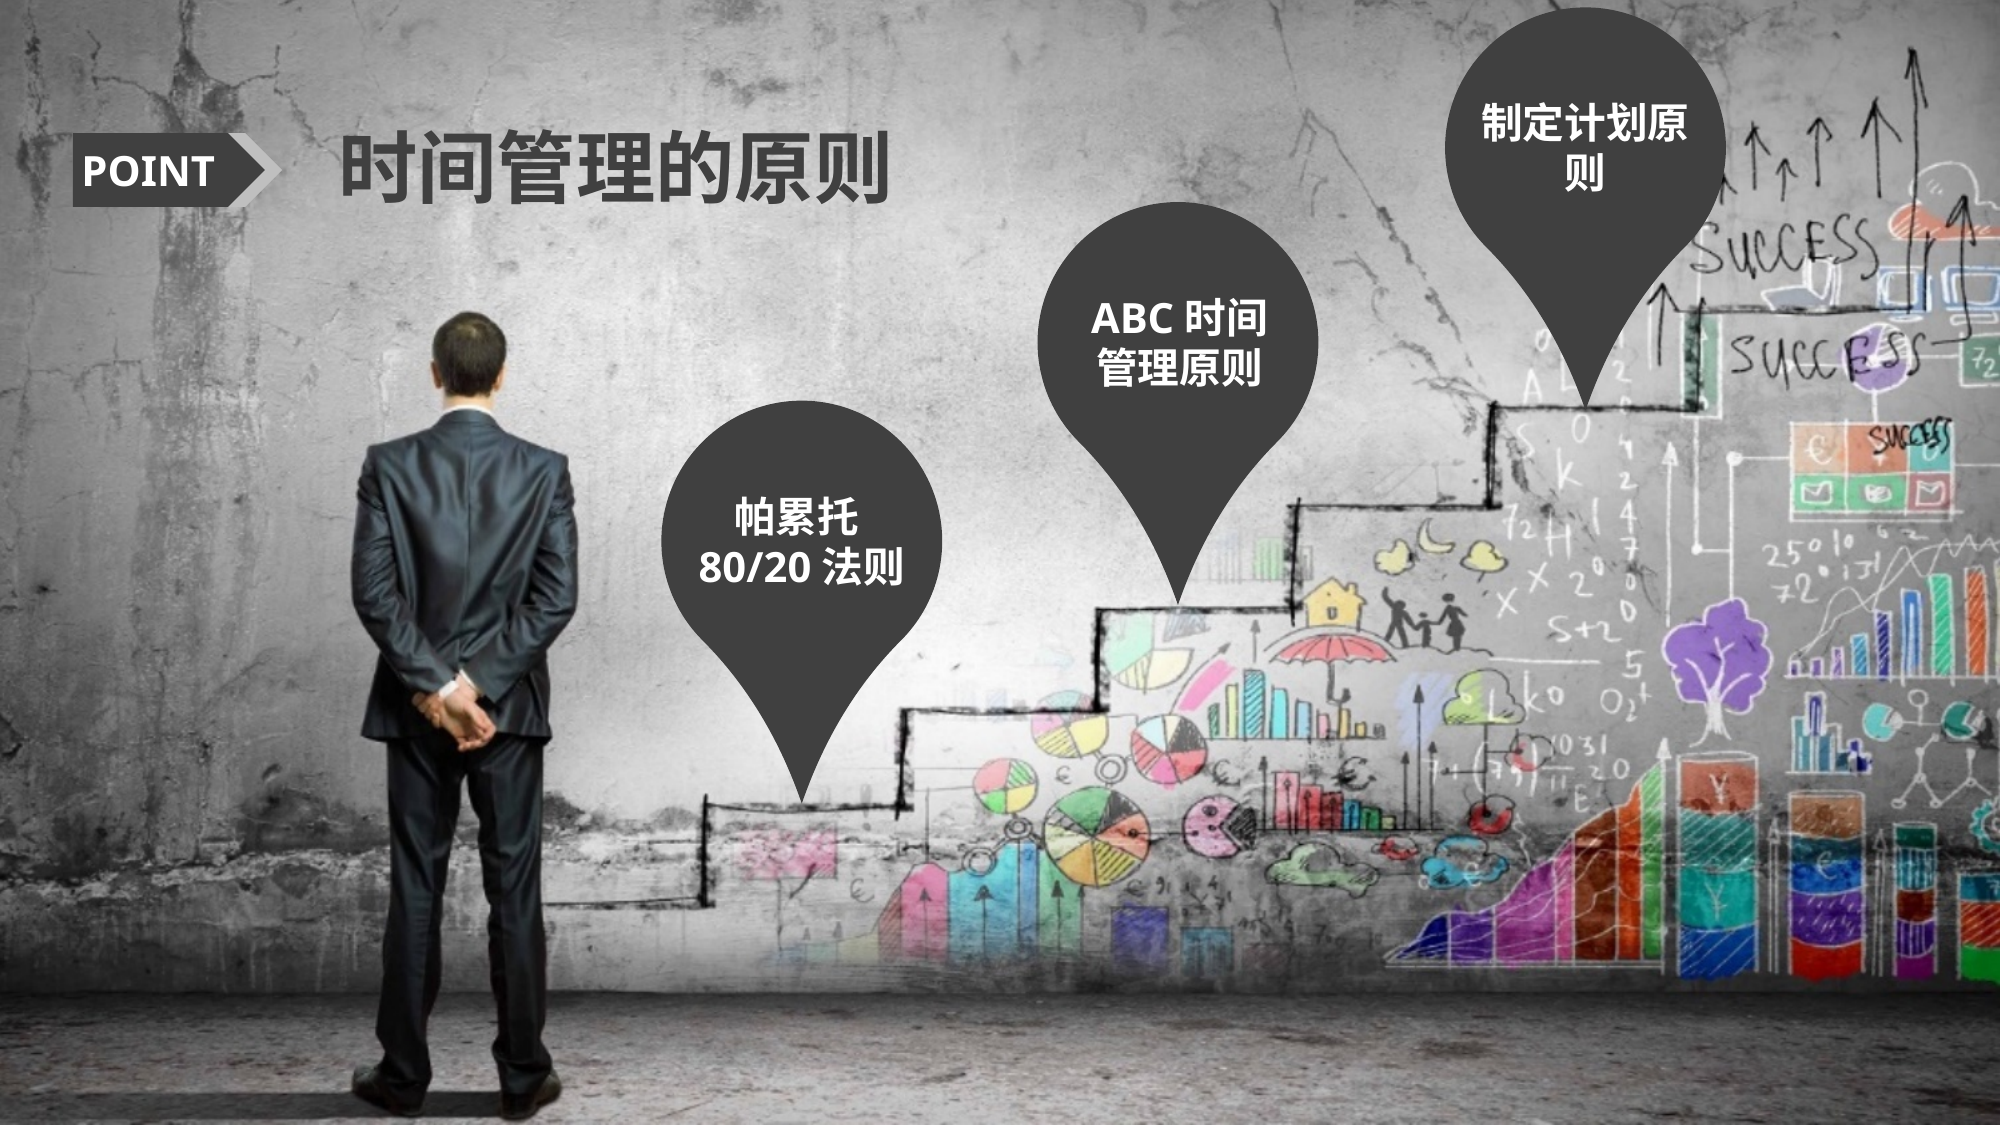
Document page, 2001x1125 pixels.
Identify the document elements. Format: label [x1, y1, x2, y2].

text_box [72, 132, 283, 208]
picture [0, 0, 2000, 1125]
